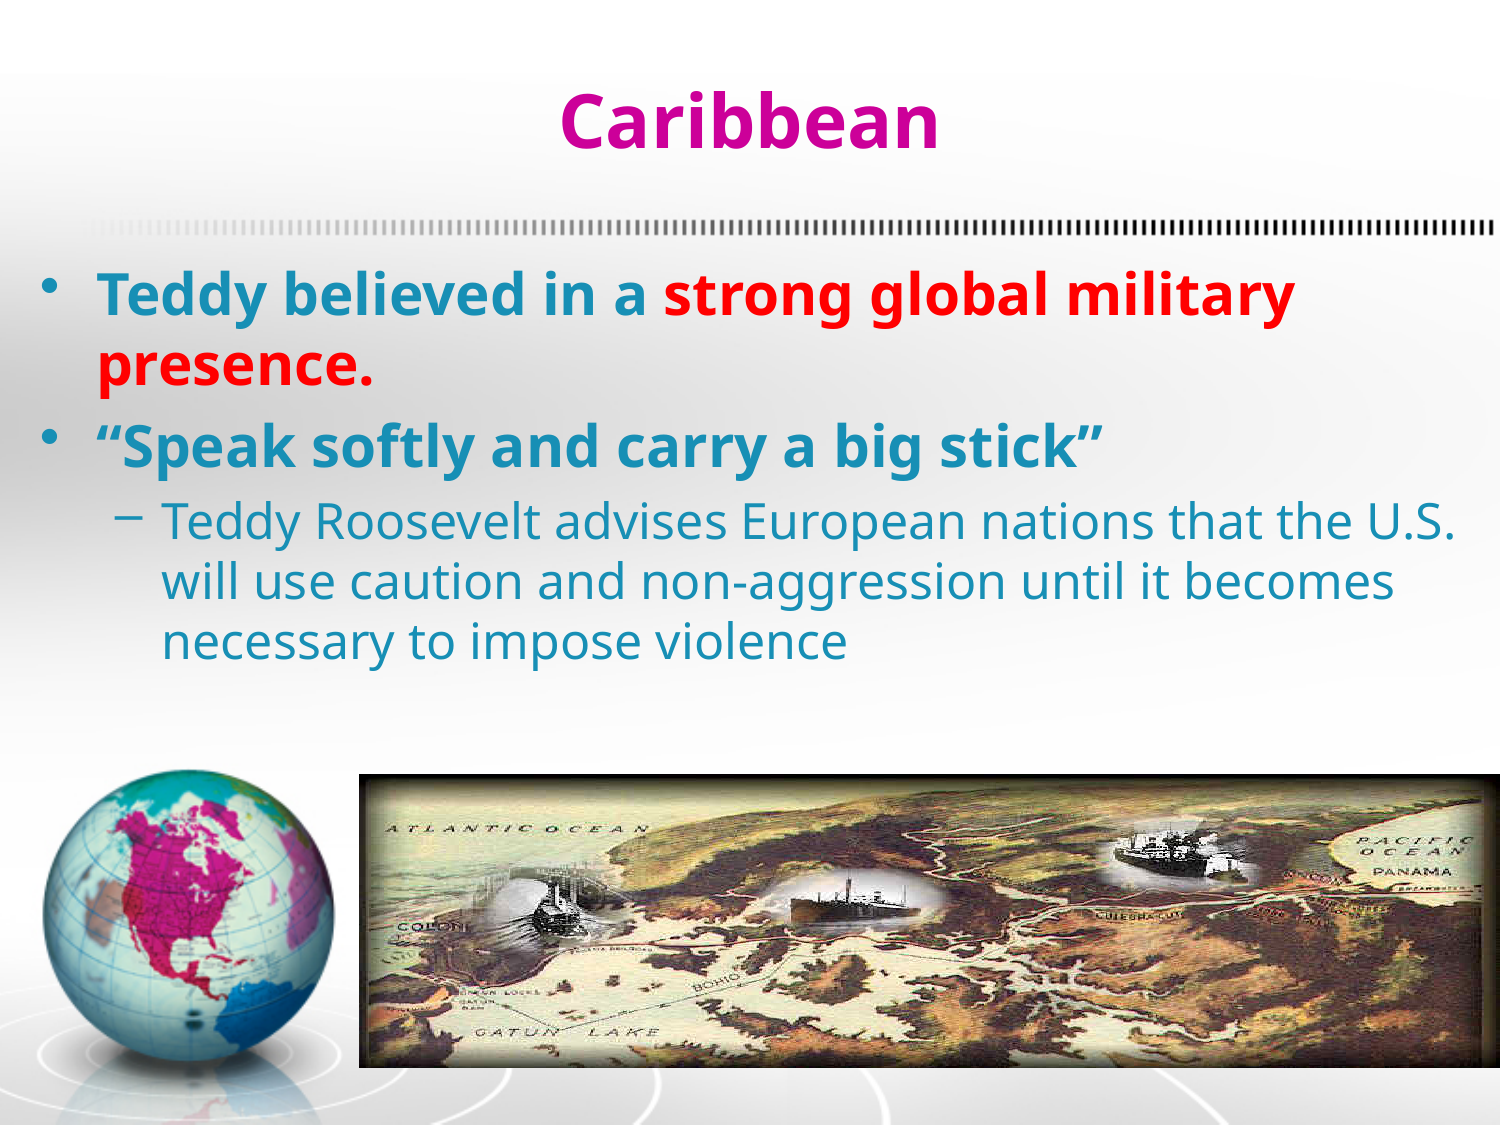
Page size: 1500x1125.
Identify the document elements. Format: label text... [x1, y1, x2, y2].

picture [0, 0, 1500, 1125]
list Teddy believed in a strong global military presence. “Speak softly and carry a big stick” Teddy Roosevelt advises European nations that the U.S. will use caution and non-aggression until it becomes necessary to impose violence [24, 249, 1476, 1026]
title Caribbean [24, 24, 1476, 213]
